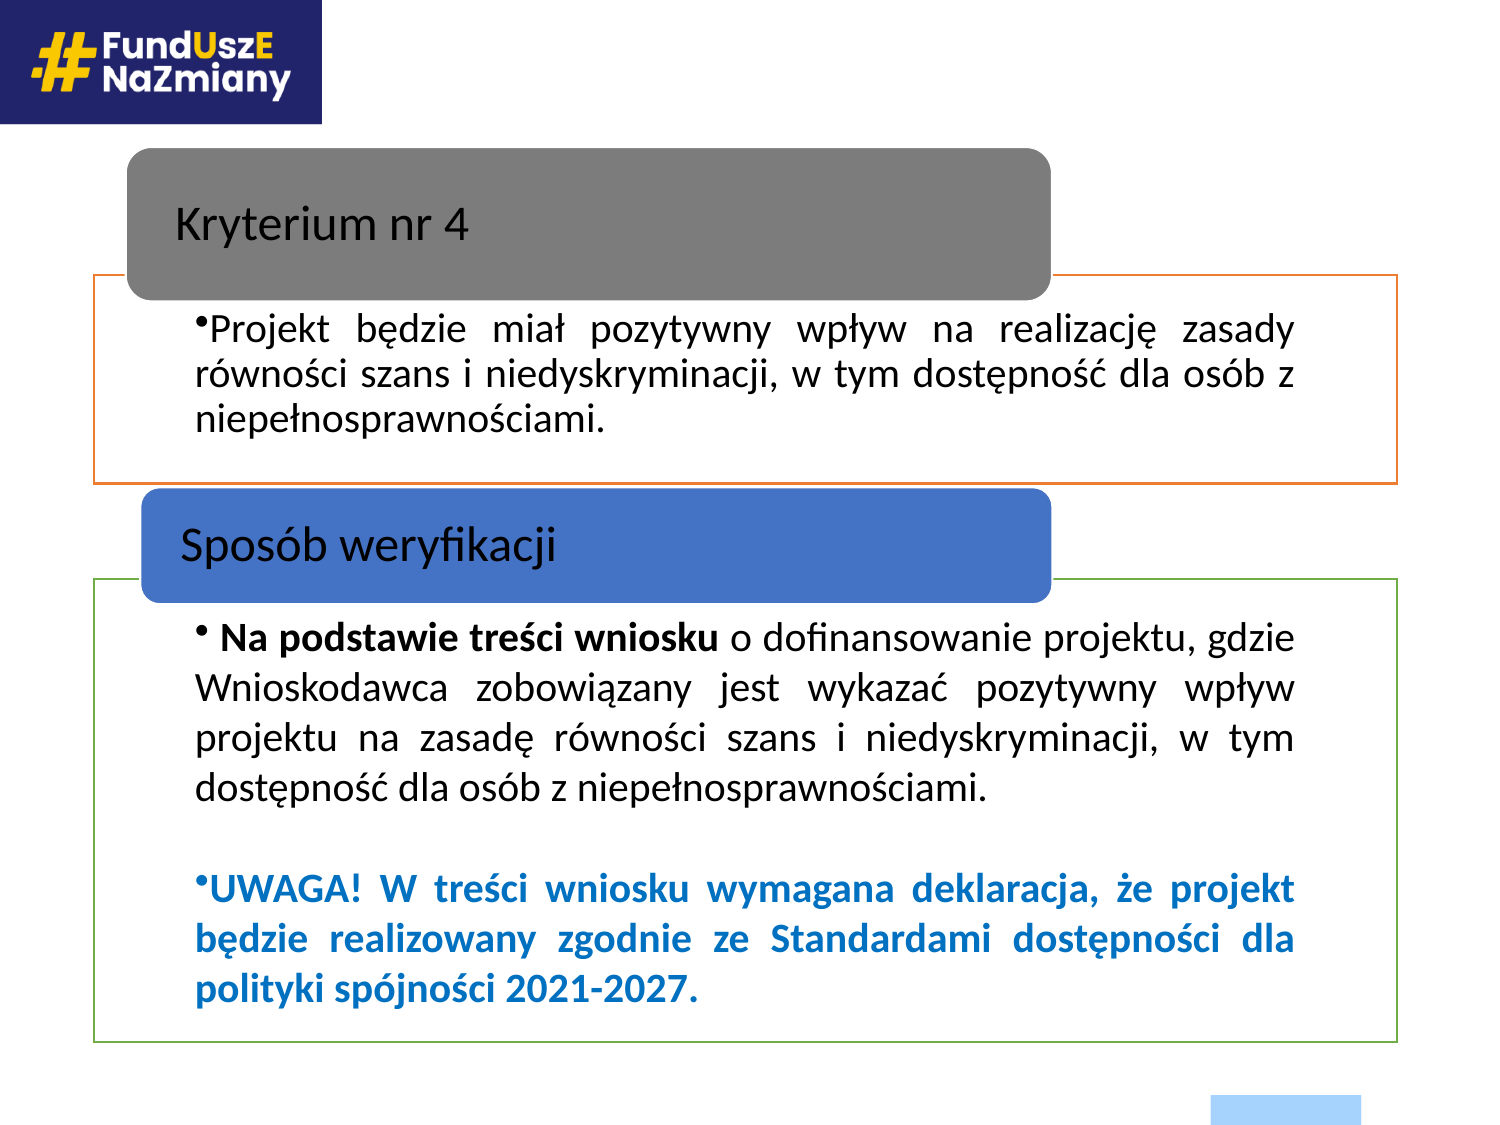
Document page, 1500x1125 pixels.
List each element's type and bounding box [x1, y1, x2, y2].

list [93, 147, 1397, 1048]
picture [0, 0, 1500, 1125]
